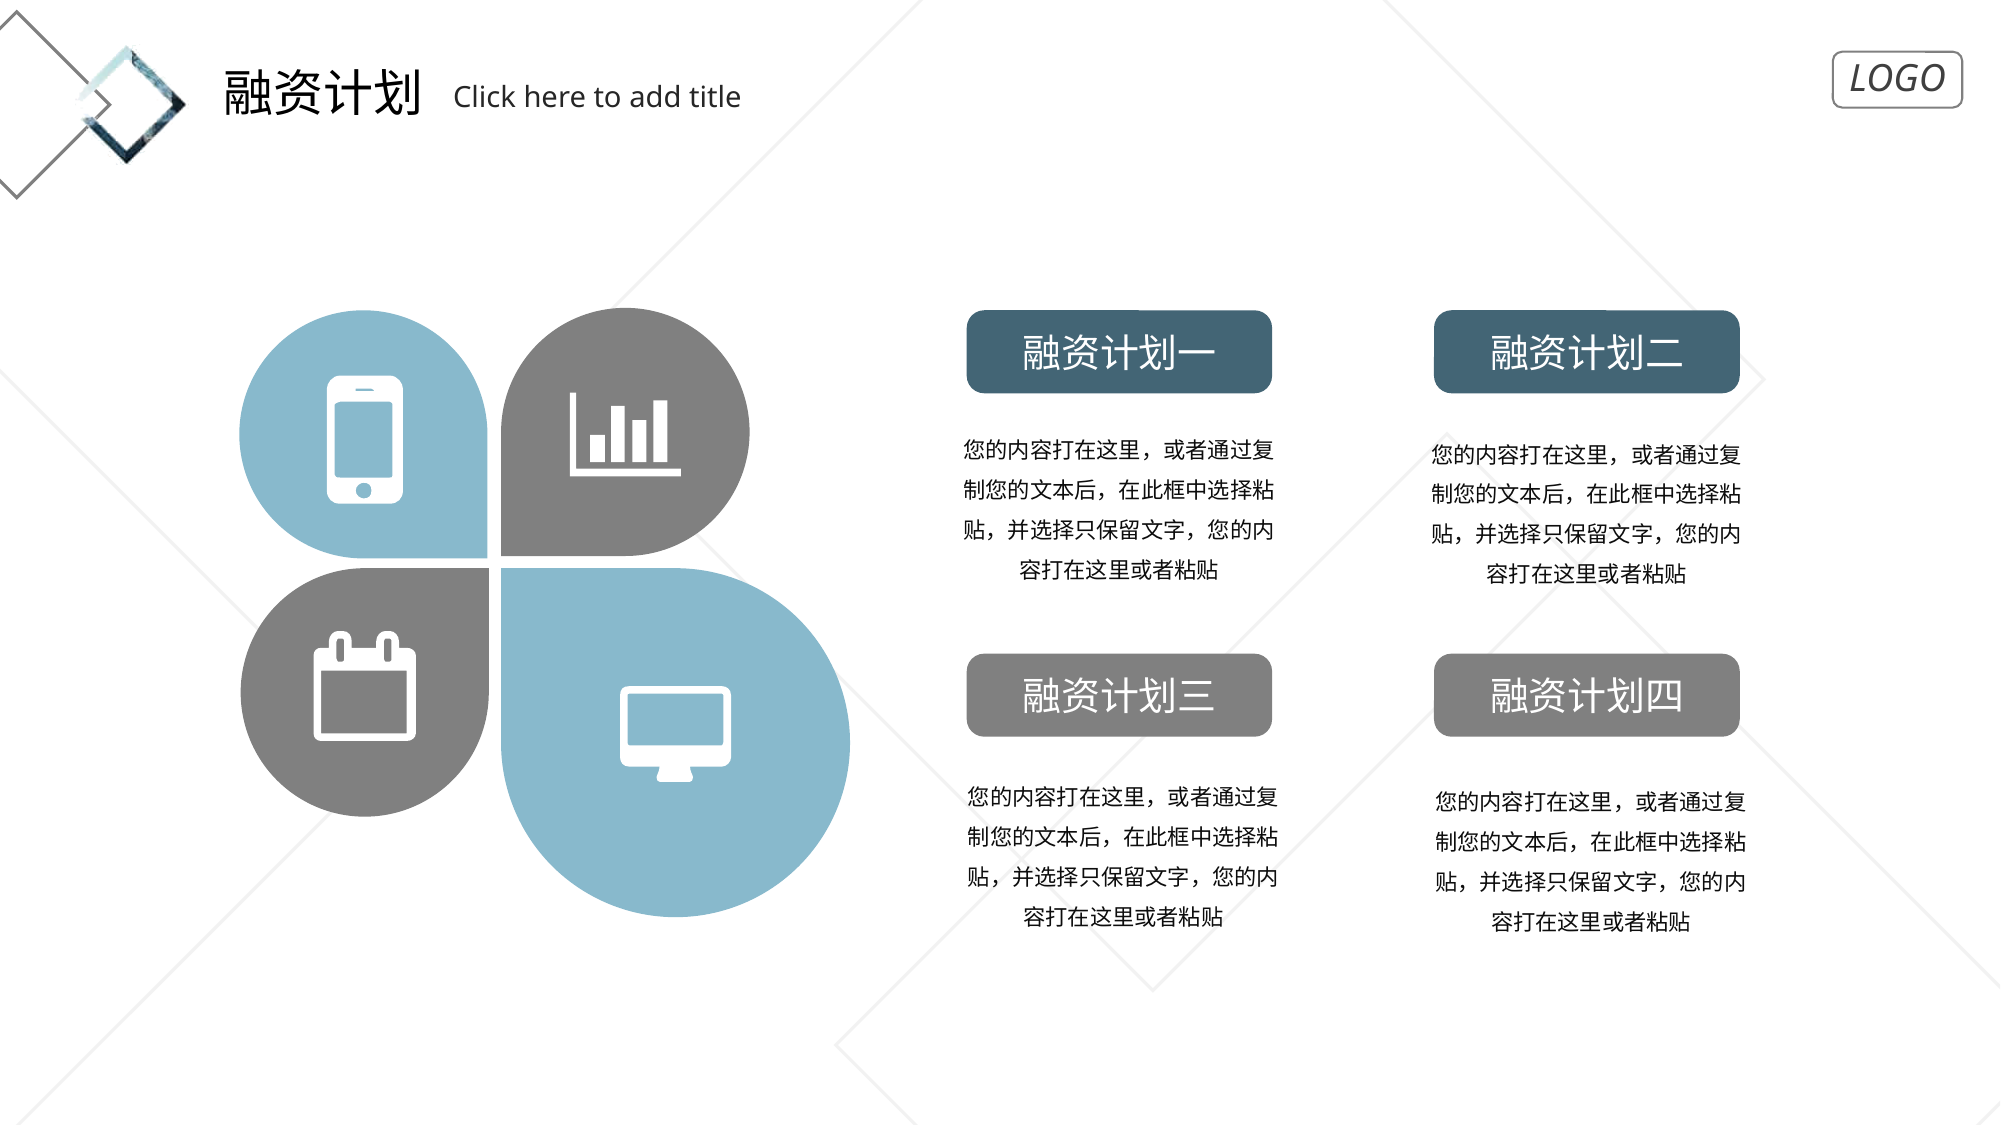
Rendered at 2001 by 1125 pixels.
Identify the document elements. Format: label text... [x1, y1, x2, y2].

text_box 融资计划一 [965, 309, 1274, 395]
picture [64, 44, 189, 165]
text_box 您的内容打在这里，或者通过复制您的文本后，在此框中选择粘贴，并选择只保留文字，您的内容打在这里或者粘贴 [1410, 422, 1764, 593]
text_box 融资计划 [128, 53, 439, 129]
text_box 您的内容打在这里，或者通过复制您的文本后，在此框中选择粘贴，并选择只保留文字，您的内容打在这里或者粘贴 [947, 765, 1301, 936]
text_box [240, 568, 489, 817]
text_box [500, 568, 851, 918]
text_box Click here to add title [438, 64, 758, 121]
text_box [239, 310, 488, 559]
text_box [500, 307, 750, 556]
text_box 您的内容打在这里，或者通过复制您的文本后，在此框中选择粘贴，并选择只保留文字，您的内容打在这里或者粘贴 [1414, 770, 1768, 940]
text_box 融资计划四 [1432, 652, 1741, 738]
text_box 融资计划二 [1432, 309, 1741, 395]
text_box 融资计划三 [965, 652, 1274, 738]
text_box 您的内容打在这里，或者通过复制您的文本后，在此框中选择粘贴，并选择只保留文字，您的内容打在这里或者粘贴 [942, 417, 1296, 588]
